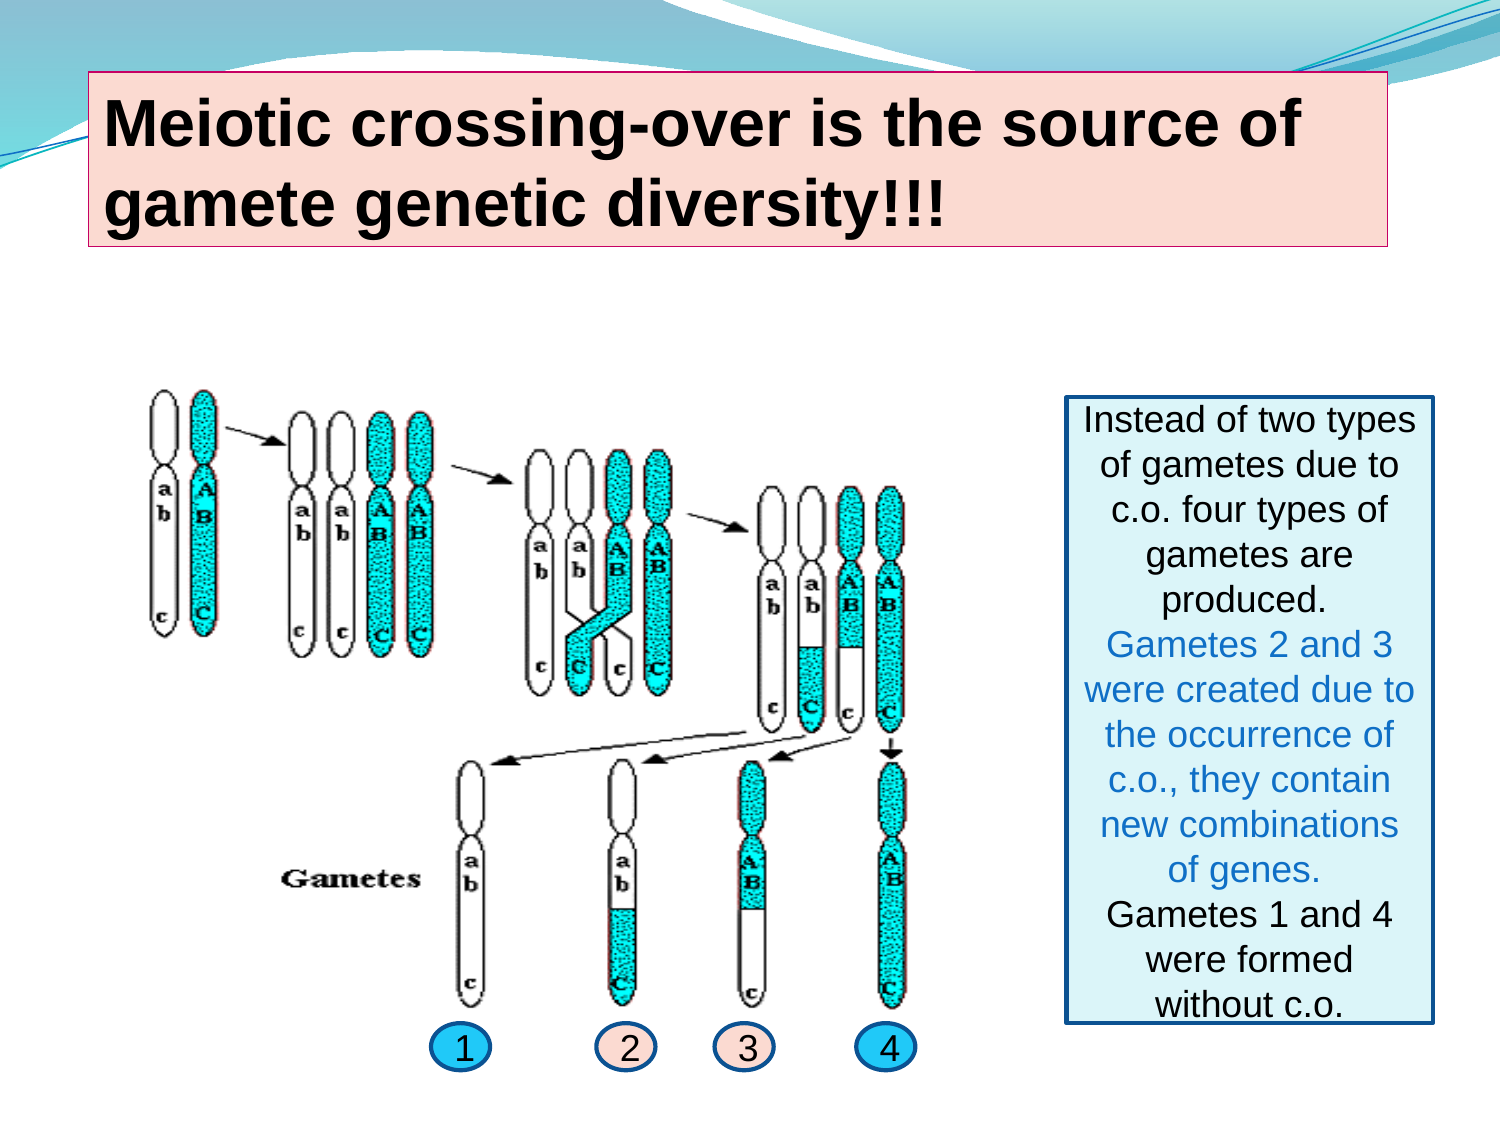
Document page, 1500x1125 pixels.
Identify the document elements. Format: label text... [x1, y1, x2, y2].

text_box 2 [594, 1048, 658, 1073]
text_box Meiotic crossing-over is the source of gamete genetic diversity!!! [88, 72, 1388, 247]
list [40, 361, 1046, 1036]
text_box 4 [854, 1048, 918, 1073]
text_box Instead of two types of gametes due to c.o. four types of gametes are produced. Gametes 2 and 3 were created due to the occurrence of c.o., they contain new combinations of genes. Gametes 1 and 4 were formed without c.o. [1064, 395, 1435, 1025]
text_box 3 [712, 1048, 776, 1073]
text_box 1 [428, 1048, 493, 1073]
